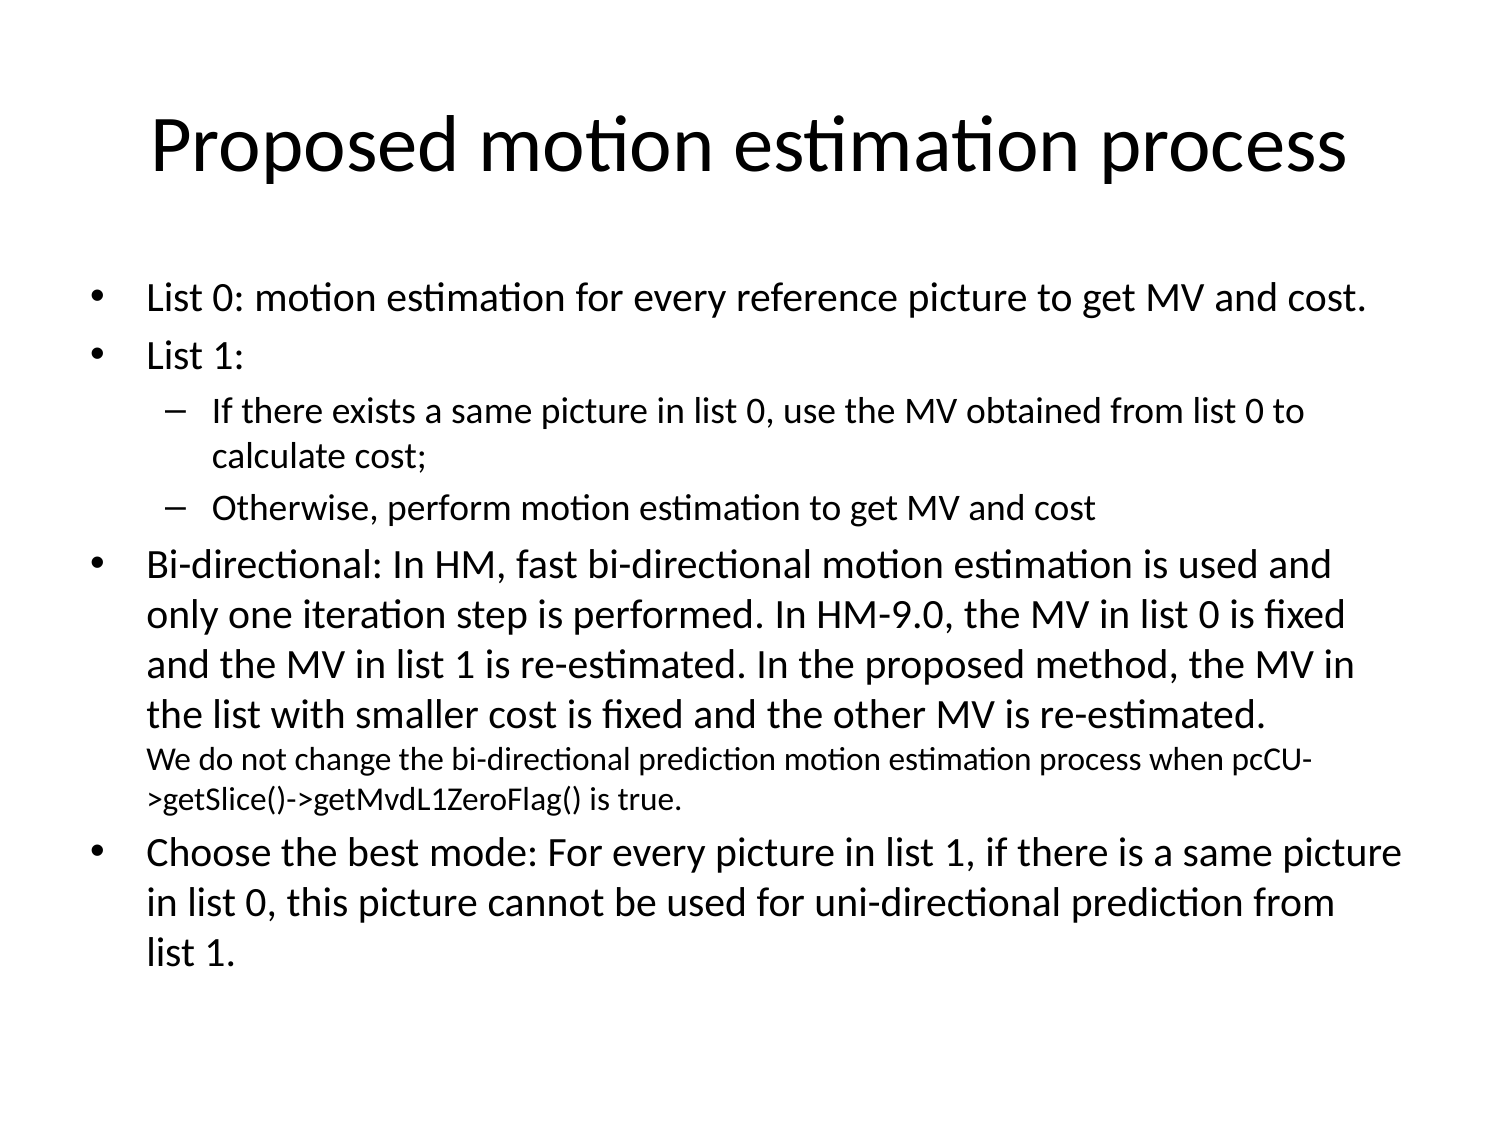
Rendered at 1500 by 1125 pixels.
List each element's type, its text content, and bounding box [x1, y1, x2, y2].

list List 0: motion estimation for every reference picture to get MV and cost. List 1: If there exists a same picture in list 0, use the MV obtained from list 0 to calculate cost; Otherwise, perform motion estimation to get MV and cost Bi-directional: In HM, fast bi-directional motion estimation is used and only one iteration step is performed. In HM-9.0, the MV in list 0 is fixed and the MV in list 1 is re-estimated. In the proposed method, the MV in the list with smaller cost is fixed and the other MV is re-estimated. We do not change the bi-directional prediction motion estimation process when pcCU->getSlice()->getMvdL1ZeroFlag() is true. Choose the best mode: For every picture in list 1, if there is a same picture in list 0, this picture cannot be used for uni-directional prediction from list 1. [75, 262, 1425, 1005]
title Proposed motion estimation process [75, 45, 1425, 233]
